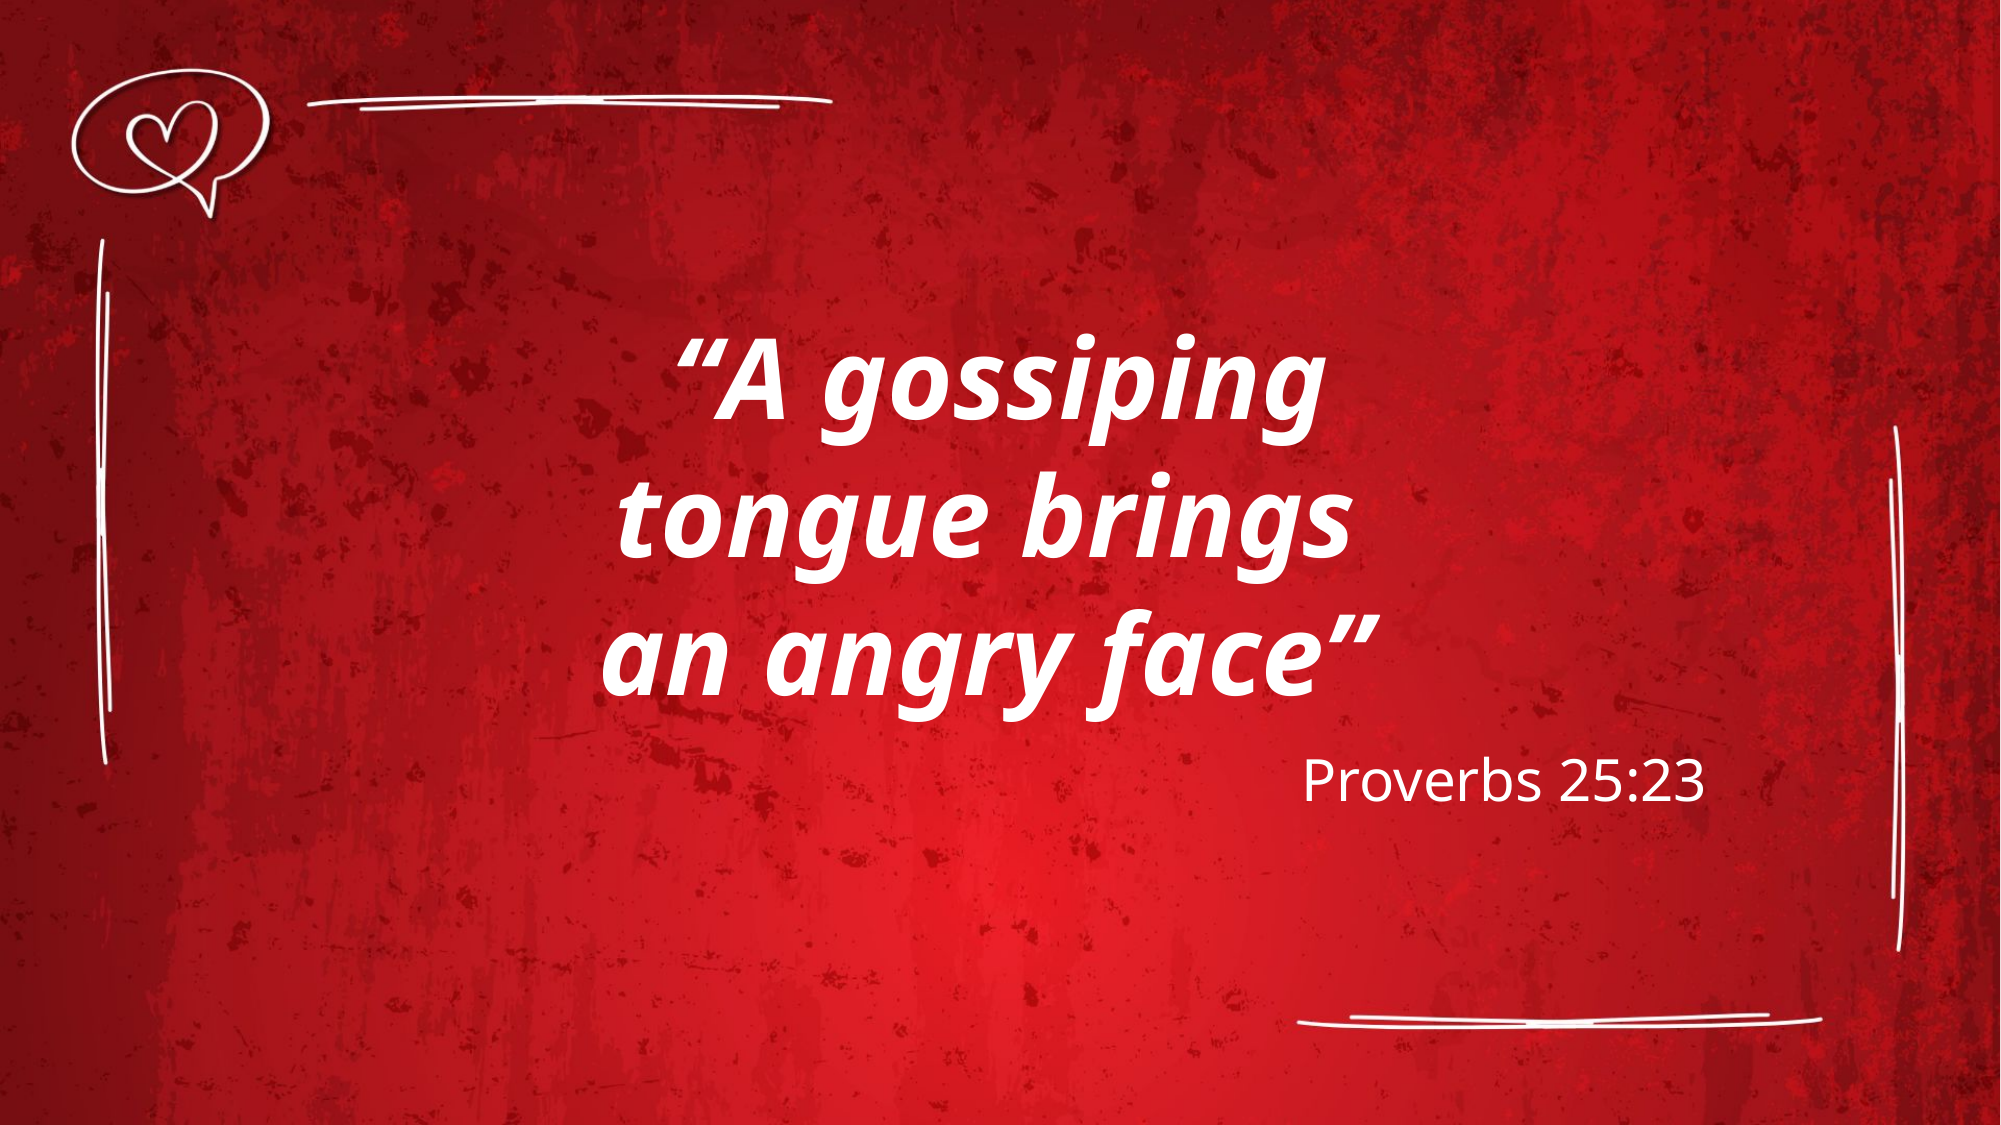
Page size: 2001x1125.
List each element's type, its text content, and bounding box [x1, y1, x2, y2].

picture [0, 0, 2001, 1125]
list “A gossiping tongue brings an angry face” Proverbs 25:23 [277, 205, 1723, 920]
